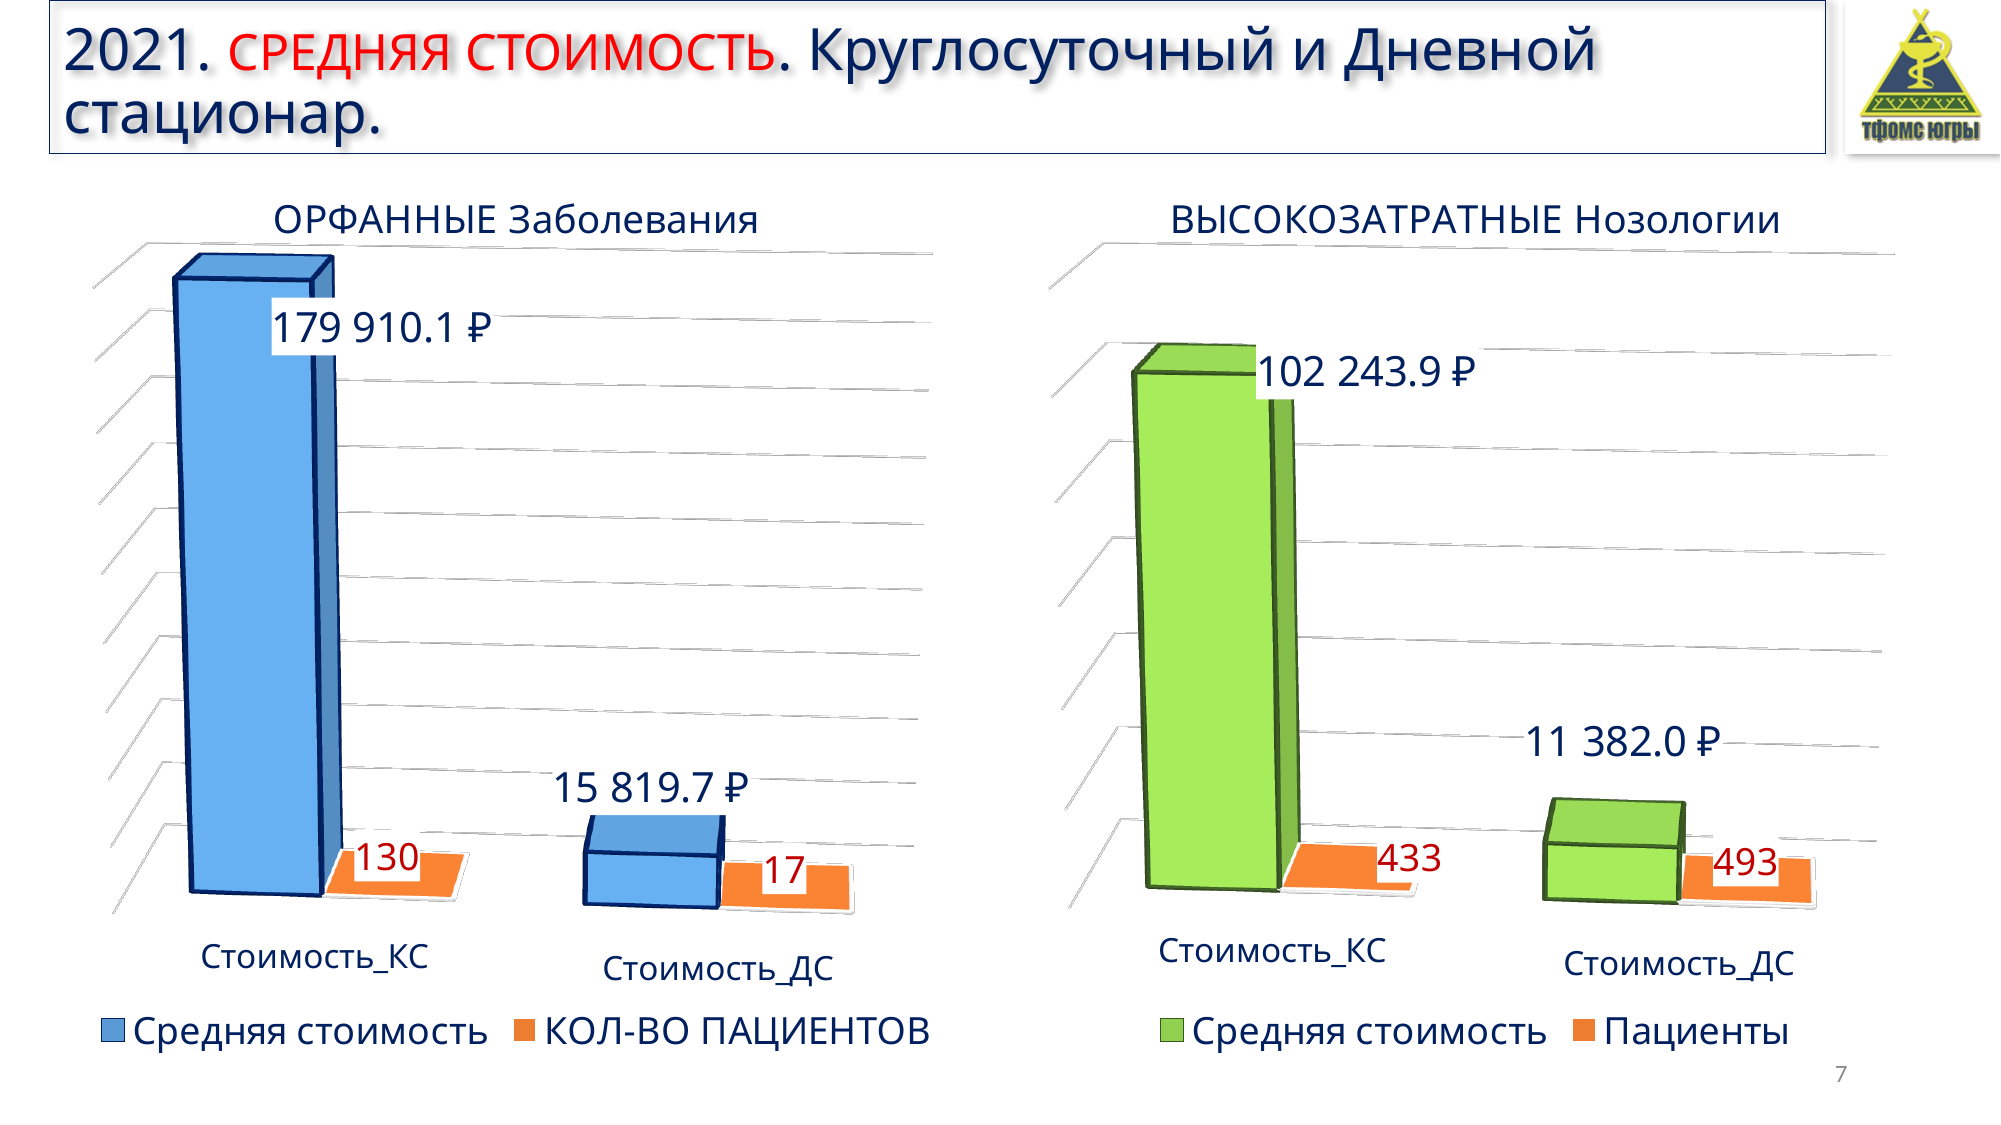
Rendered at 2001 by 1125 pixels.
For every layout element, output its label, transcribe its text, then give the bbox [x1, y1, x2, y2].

title 2021. СРЕДНЯЯ СТОИМОСТЬ. Круглосуточный и Дневной стационар. [49, 0, 1826, 154]
chart [1004, 153, 1947, 1064]
chart [48, 153, 985, 1064]
slide_number 7 [1412, 1064, 1863, 1103]
picture [1845, 0, 2000, 154]
